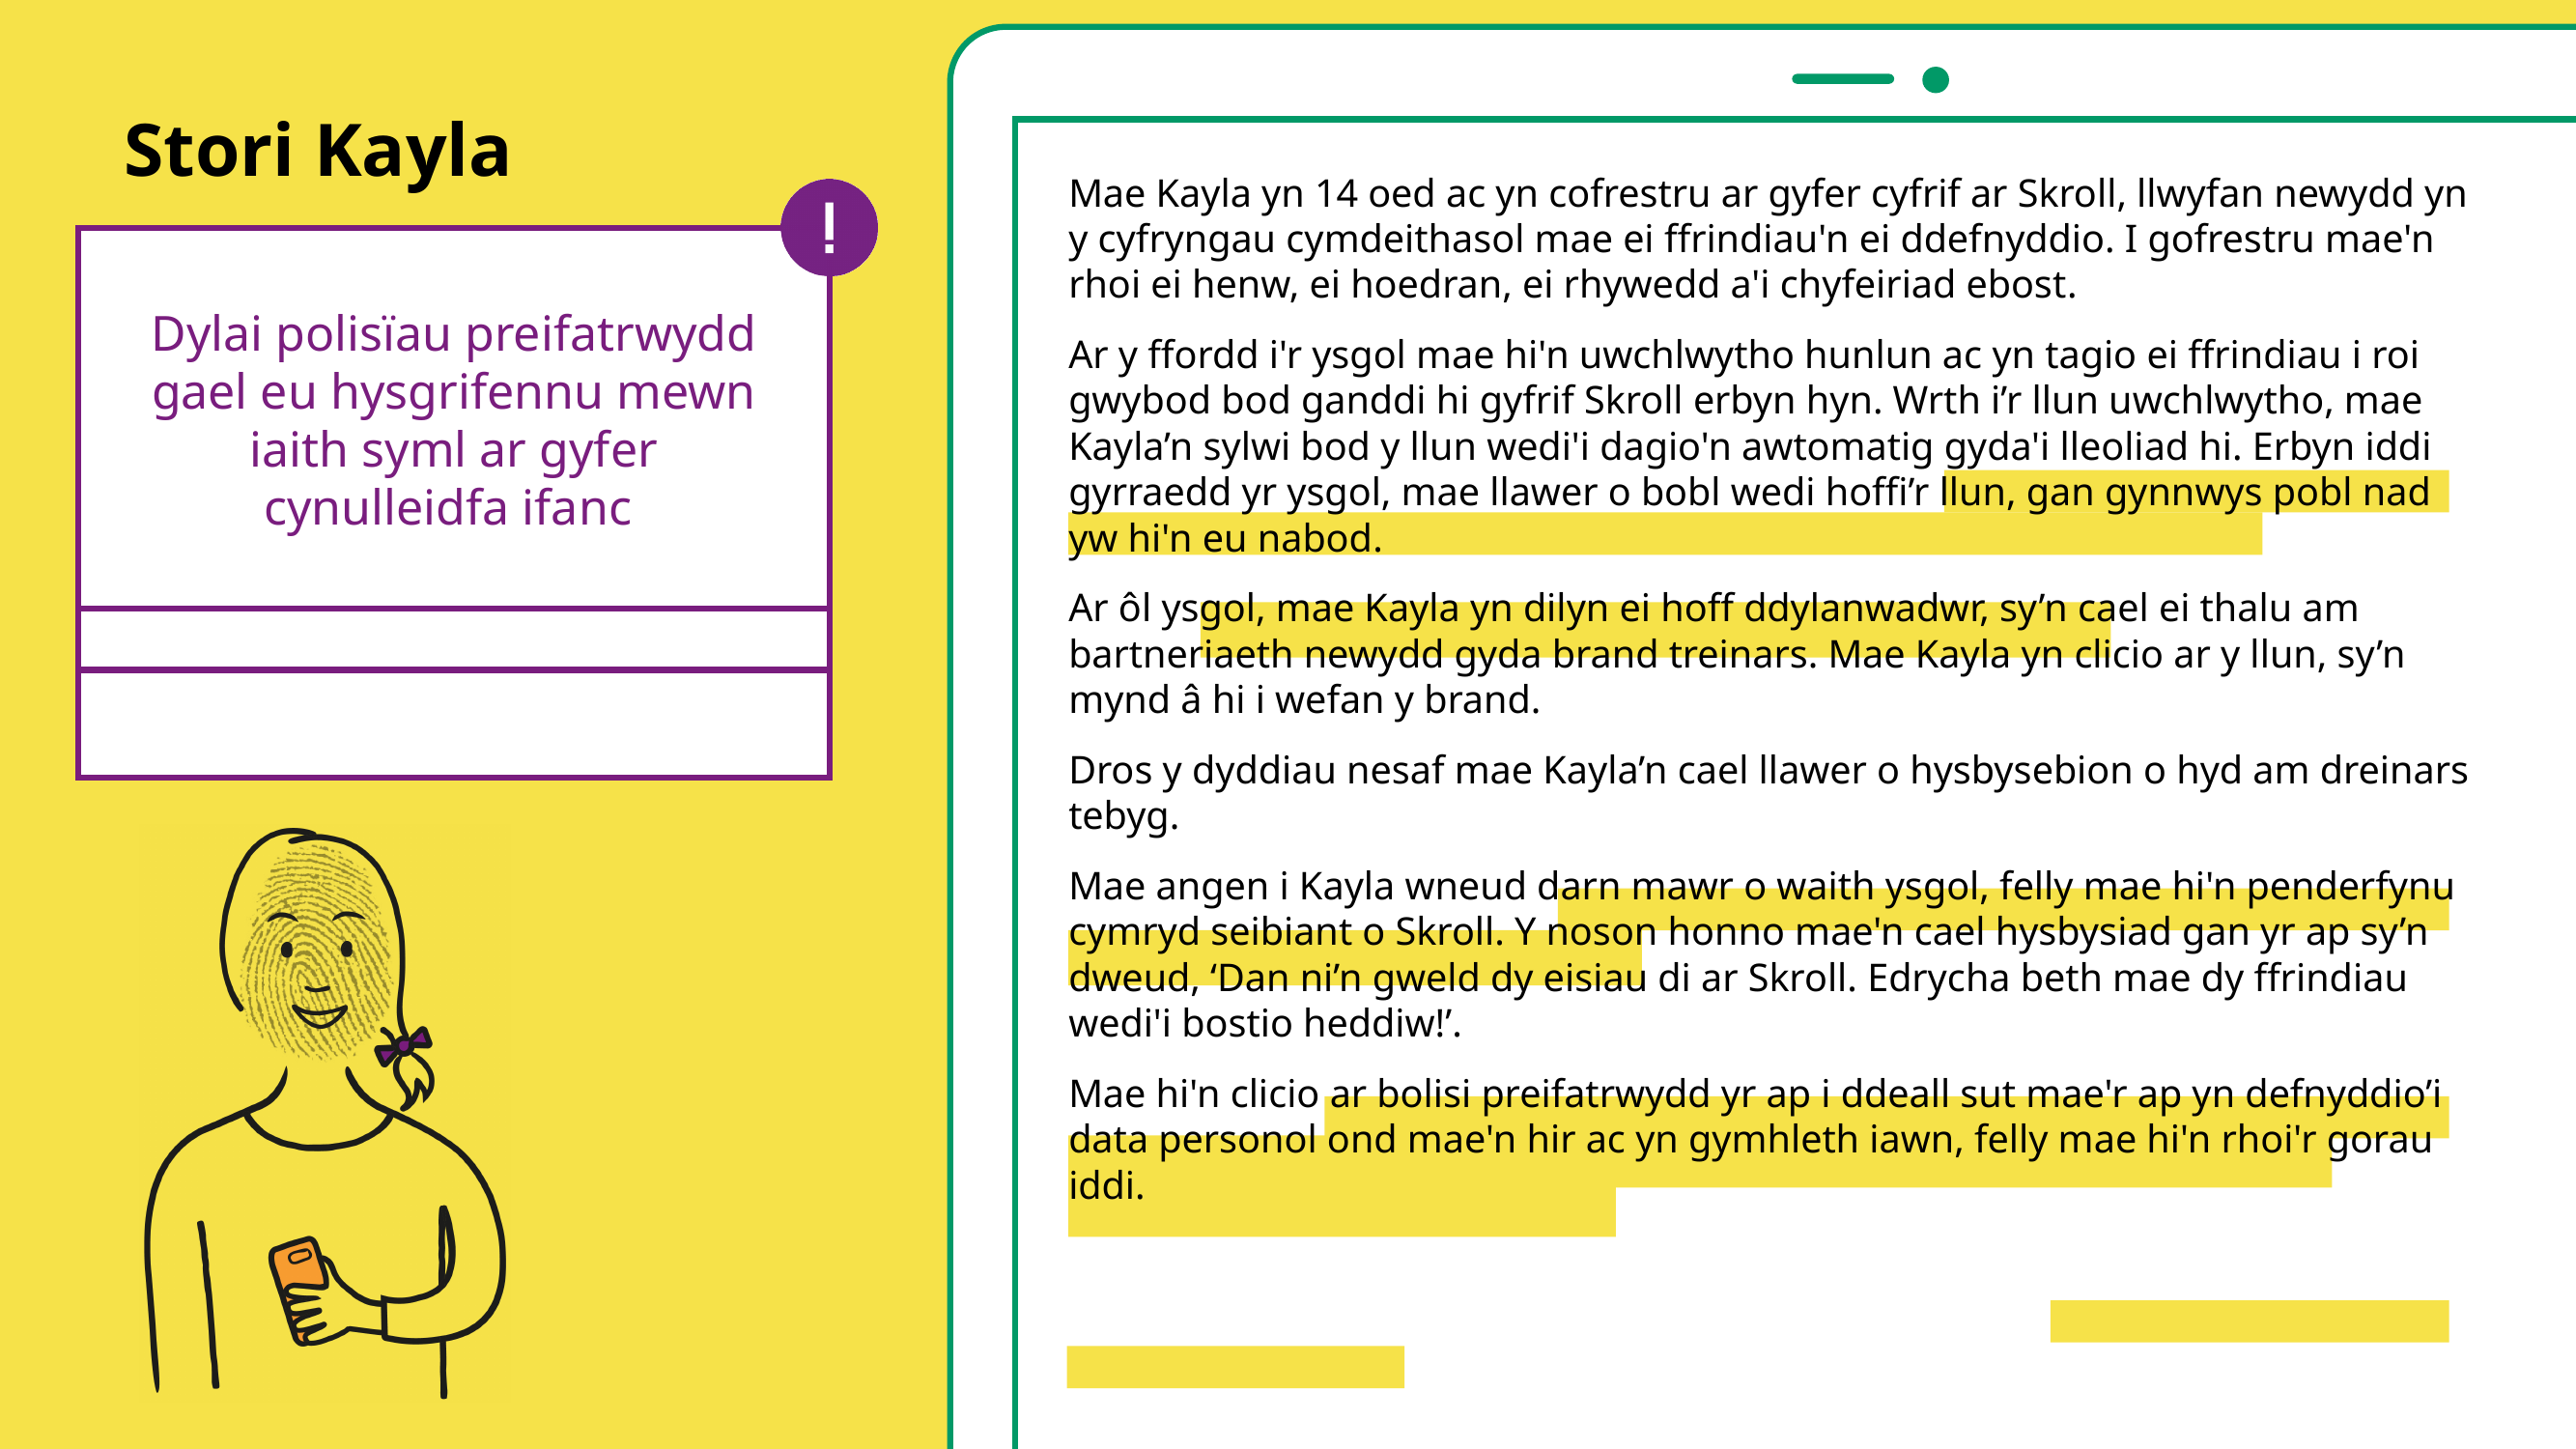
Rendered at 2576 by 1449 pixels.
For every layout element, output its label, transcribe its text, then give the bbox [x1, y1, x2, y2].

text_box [77, 617, 879, 670]
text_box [77, 179, 879, 610]
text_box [77, 677, 879, 779]
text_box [1067, 469, 2449, 555]
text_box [1067, 888, 2449, 986]
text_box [1067, 1095, 2449, 1237]
text_box Stori Kayla [109, 97, 945, 273]
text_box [949, 26, 2576, 1449]
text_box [1066, 1299, 2449, 1389]
picture [138, 824, 511, 1403]
